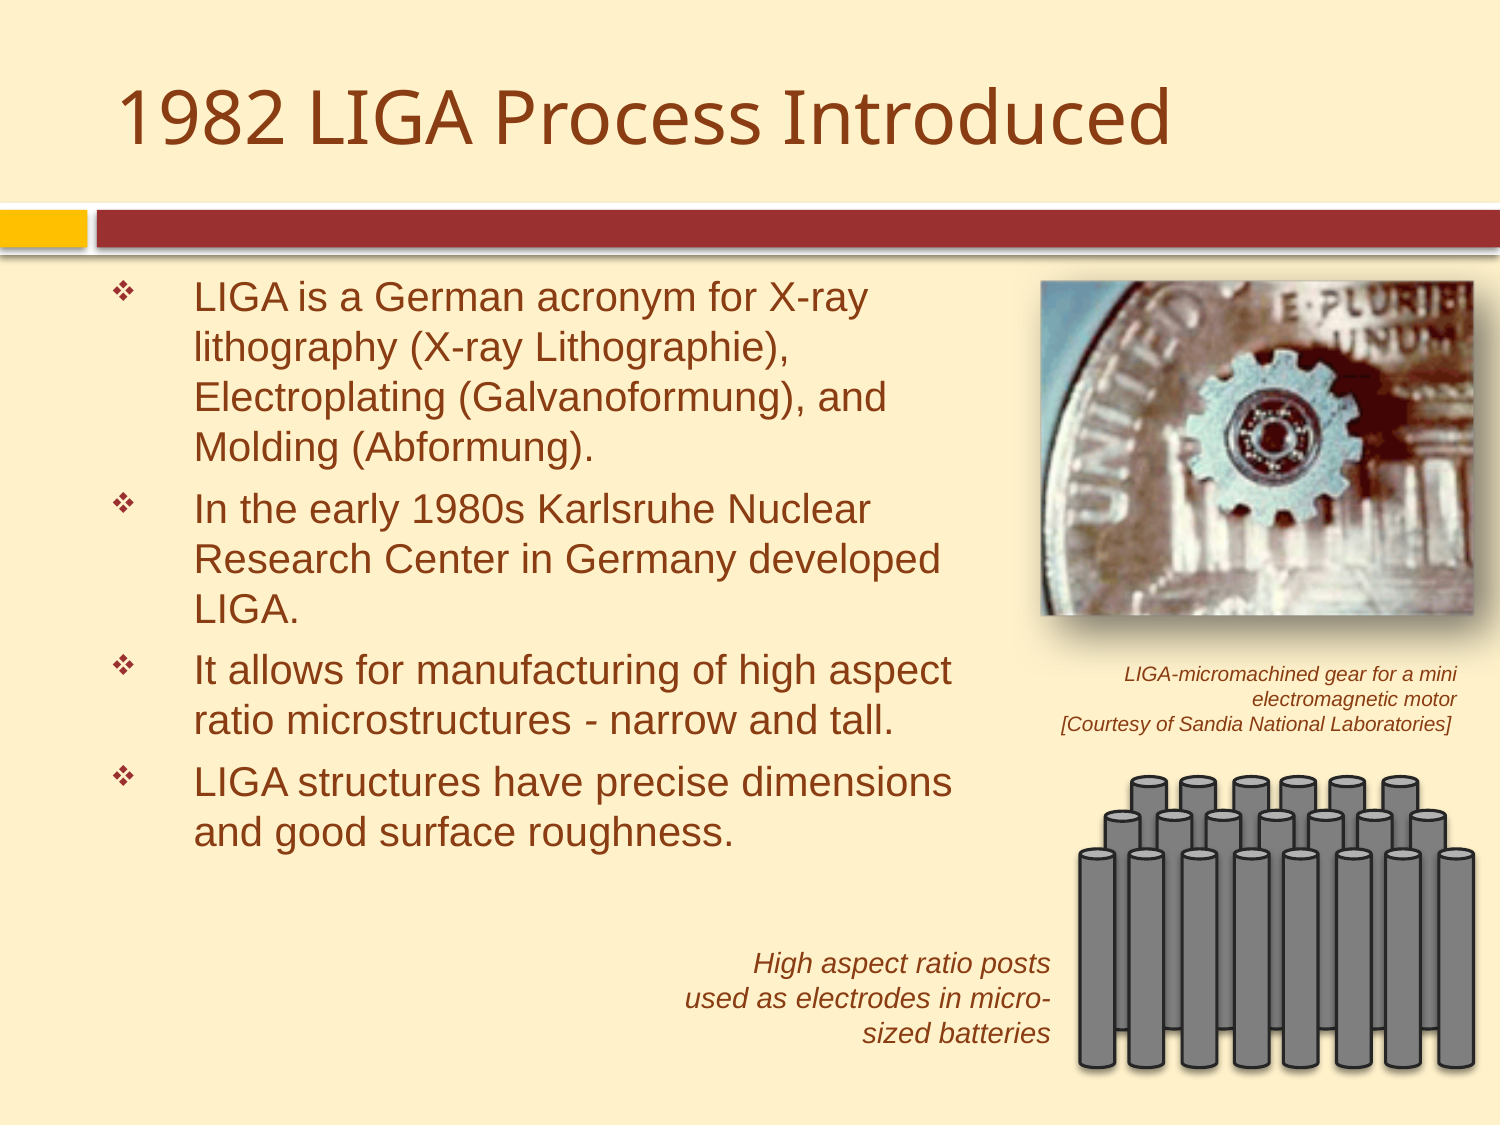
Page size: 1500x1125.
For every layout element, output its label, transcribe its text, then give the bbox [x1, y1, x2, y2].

title 1982 LIGA Process Introduced [100, 32, 1438, 196]
text_box LIGA-micromachined gear for a mini electromagnetic motor [Courtesy of Sandia National Laboratories] [1029, 653, 1472, 744]
list LIGA is a German acronym for X-ray lithography (X-ray Lithographie), Electroplating (Galvanoformung), and Molding (Abformung). In the early 1980s Karlsruhe Nuclear Research Center in Germany developed LIGA. It allows for manufacturing of high aspect ratio microstructures - narrow and tall. LIGA structures have precise dimensions and good surface roughness. [95, 262, 1038, 1001]
text_box High aspect ratio posts used as electrodes in micro-sized batteries [668, 937, 1067, 1058]
picture [1038, 279, 1477, 619]
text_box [1079, 776, 1474, 1069]
